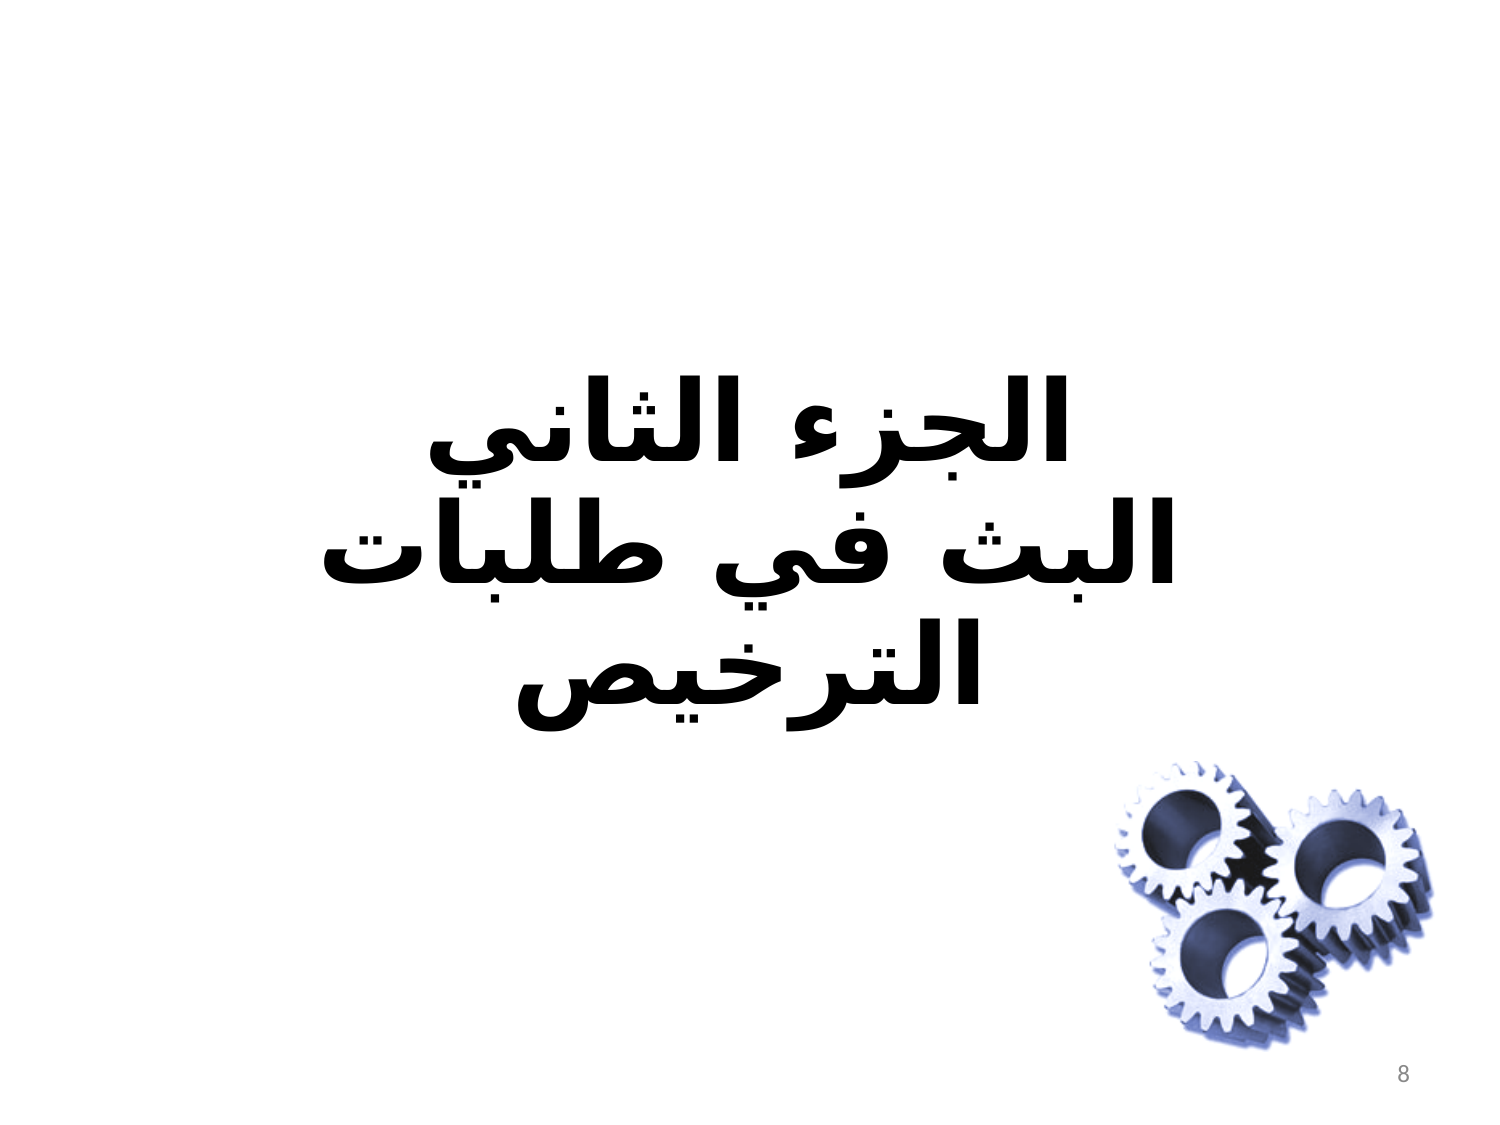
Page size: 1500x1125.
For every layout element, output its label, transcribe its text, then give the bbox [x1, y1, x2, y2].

title الجزء الثاني البث في طلبات الترخيص [75, 453, 1425, 641]
slide_number 8 [1074, 1042, 1425, 1103]
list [1112, 761, 1436, 1052]
